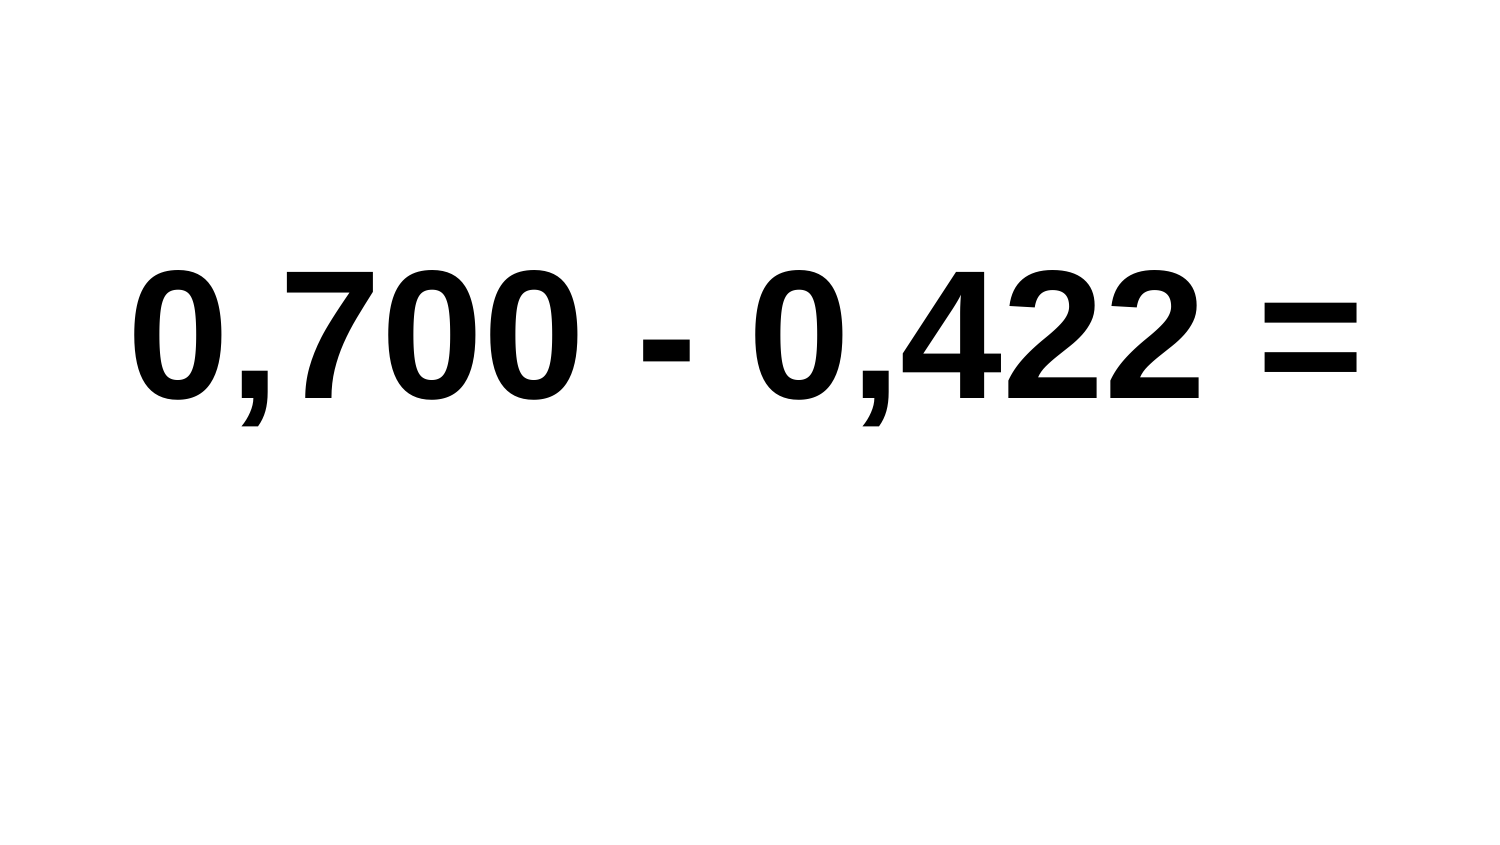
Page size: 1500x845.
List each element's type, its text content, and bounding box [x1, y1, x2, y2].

text_box 0,700 - 0,422 = [112, 259, 1388, 450]
